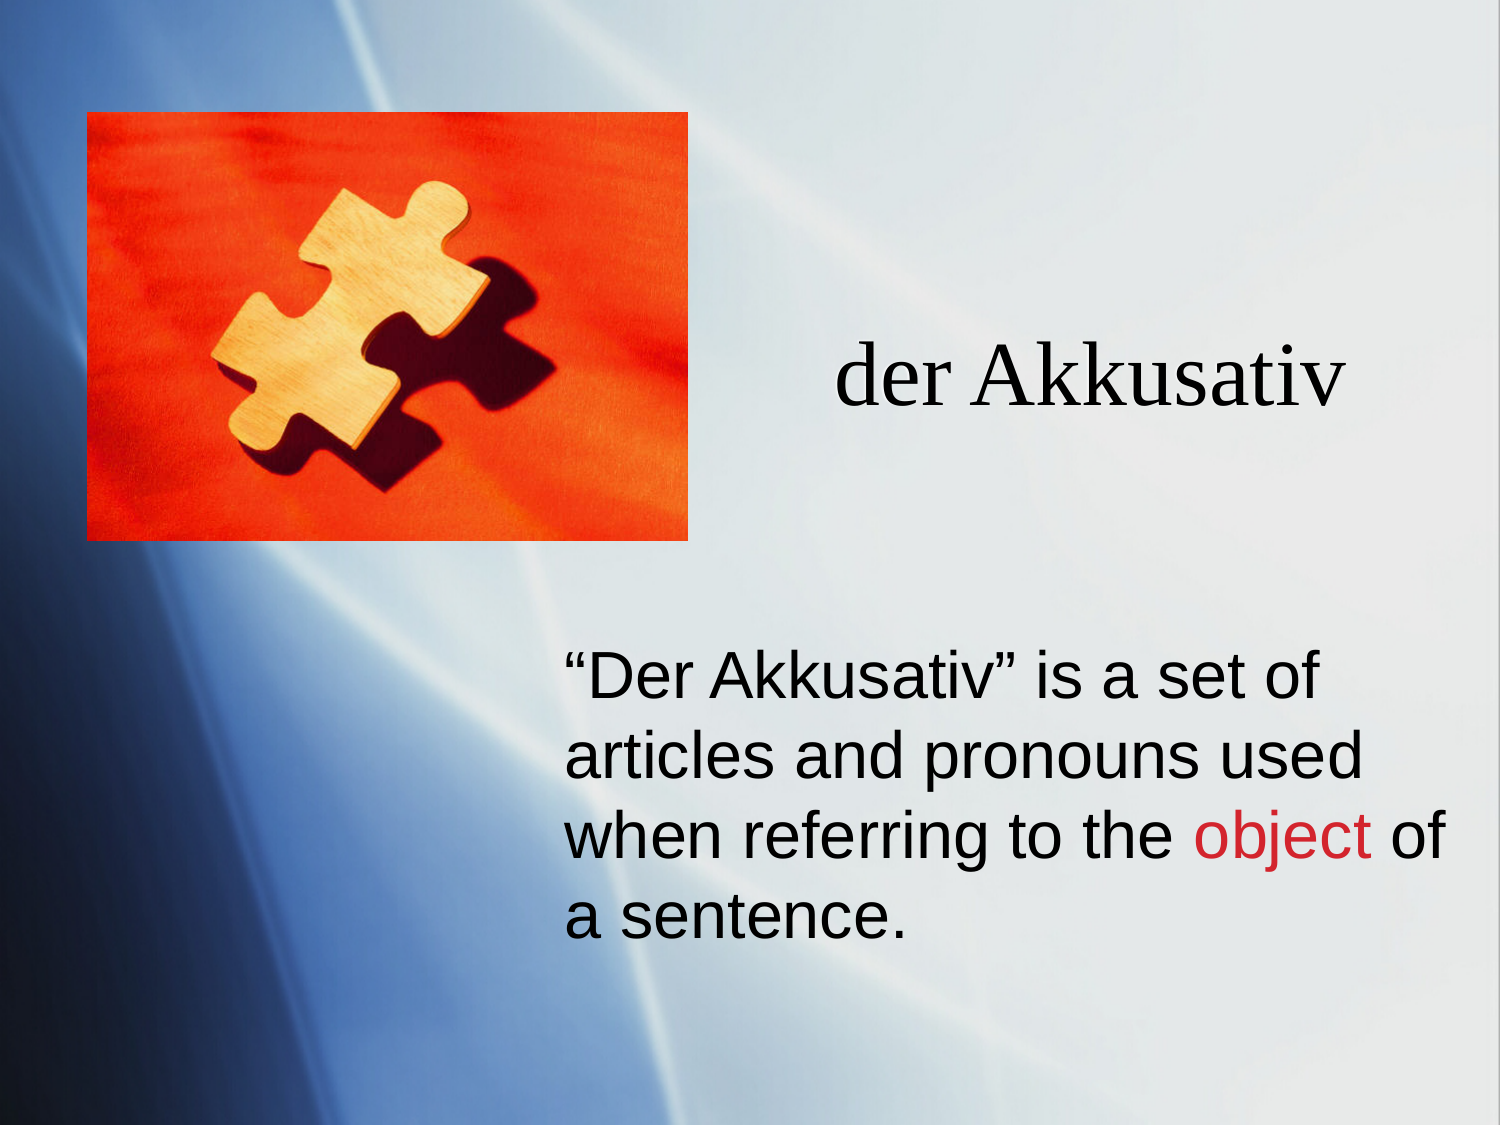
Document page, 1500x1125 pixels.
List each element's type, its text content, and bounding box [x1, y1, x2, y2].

picture [0, 0, 1500, 1125]
text_box “Der Akkusativ” is a set of articles and pronouns used when referring to the object of a sentence. [549, 624, 1500, 960]
title der Akkusativ [691, 274, 1363, 463]
